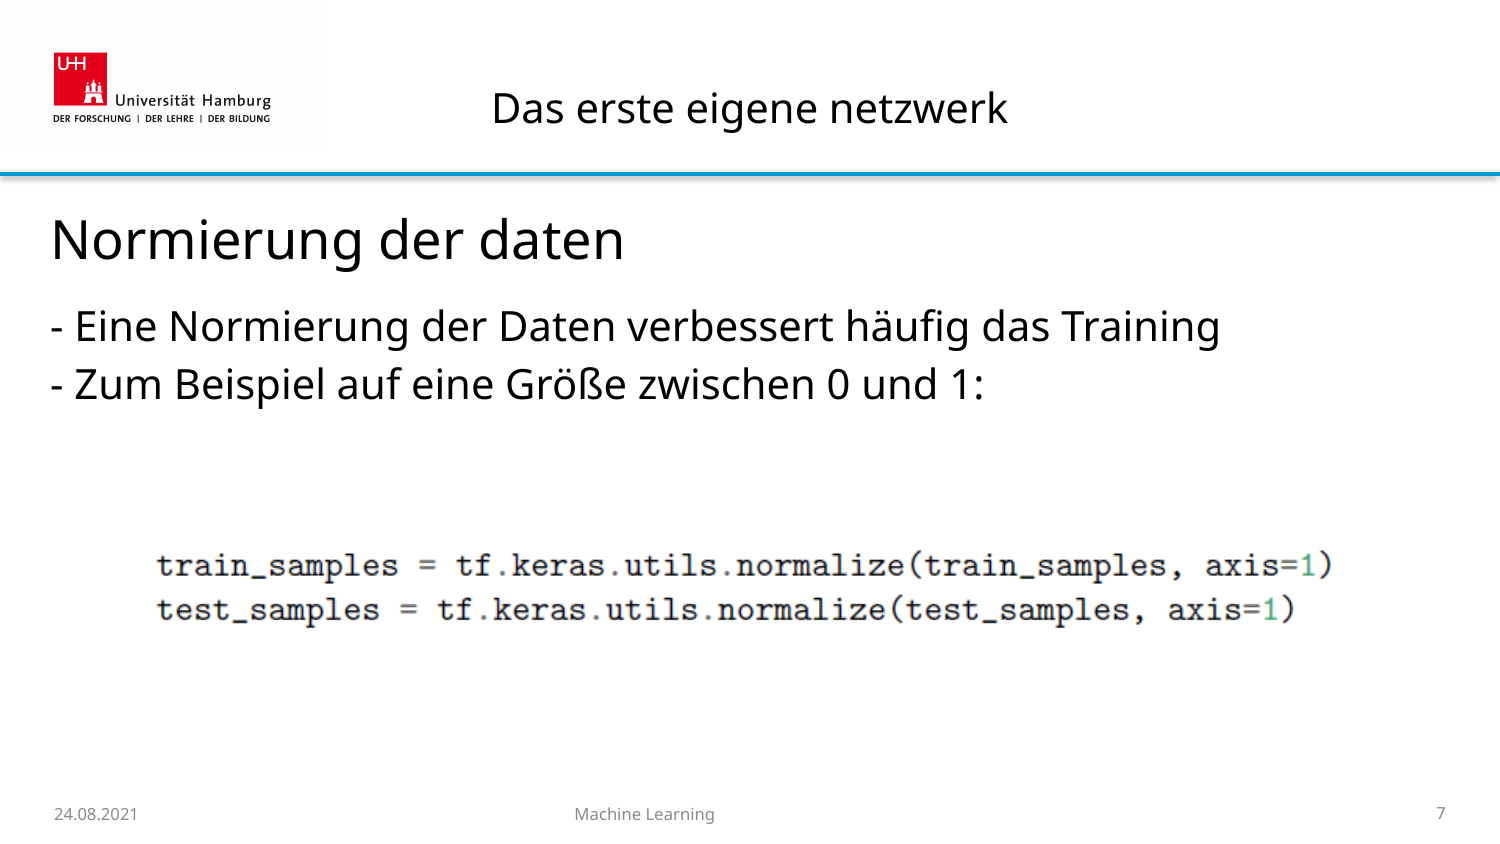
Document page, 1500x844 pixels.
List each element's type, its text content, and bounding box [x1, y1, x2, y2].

footer Machine Learning [273, 788, 1016, 833]
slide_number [54, 788, 210, 833]
list - Eine Normierung der Daten verbessert häufig das Training - Zum Beispiel auf eine Größe zwischen 0 und 1: [35, 291, 1500, 765]
list Normierung der daten [35, 197, 1406, 281]
picture [148, 538, 1351, 647]
slide_number 7 [1361, 788, 1446, 833]
title Das erste eigene netzwerk [275, 91, 1225, 122]
picture [1, 0, 323, 149]
